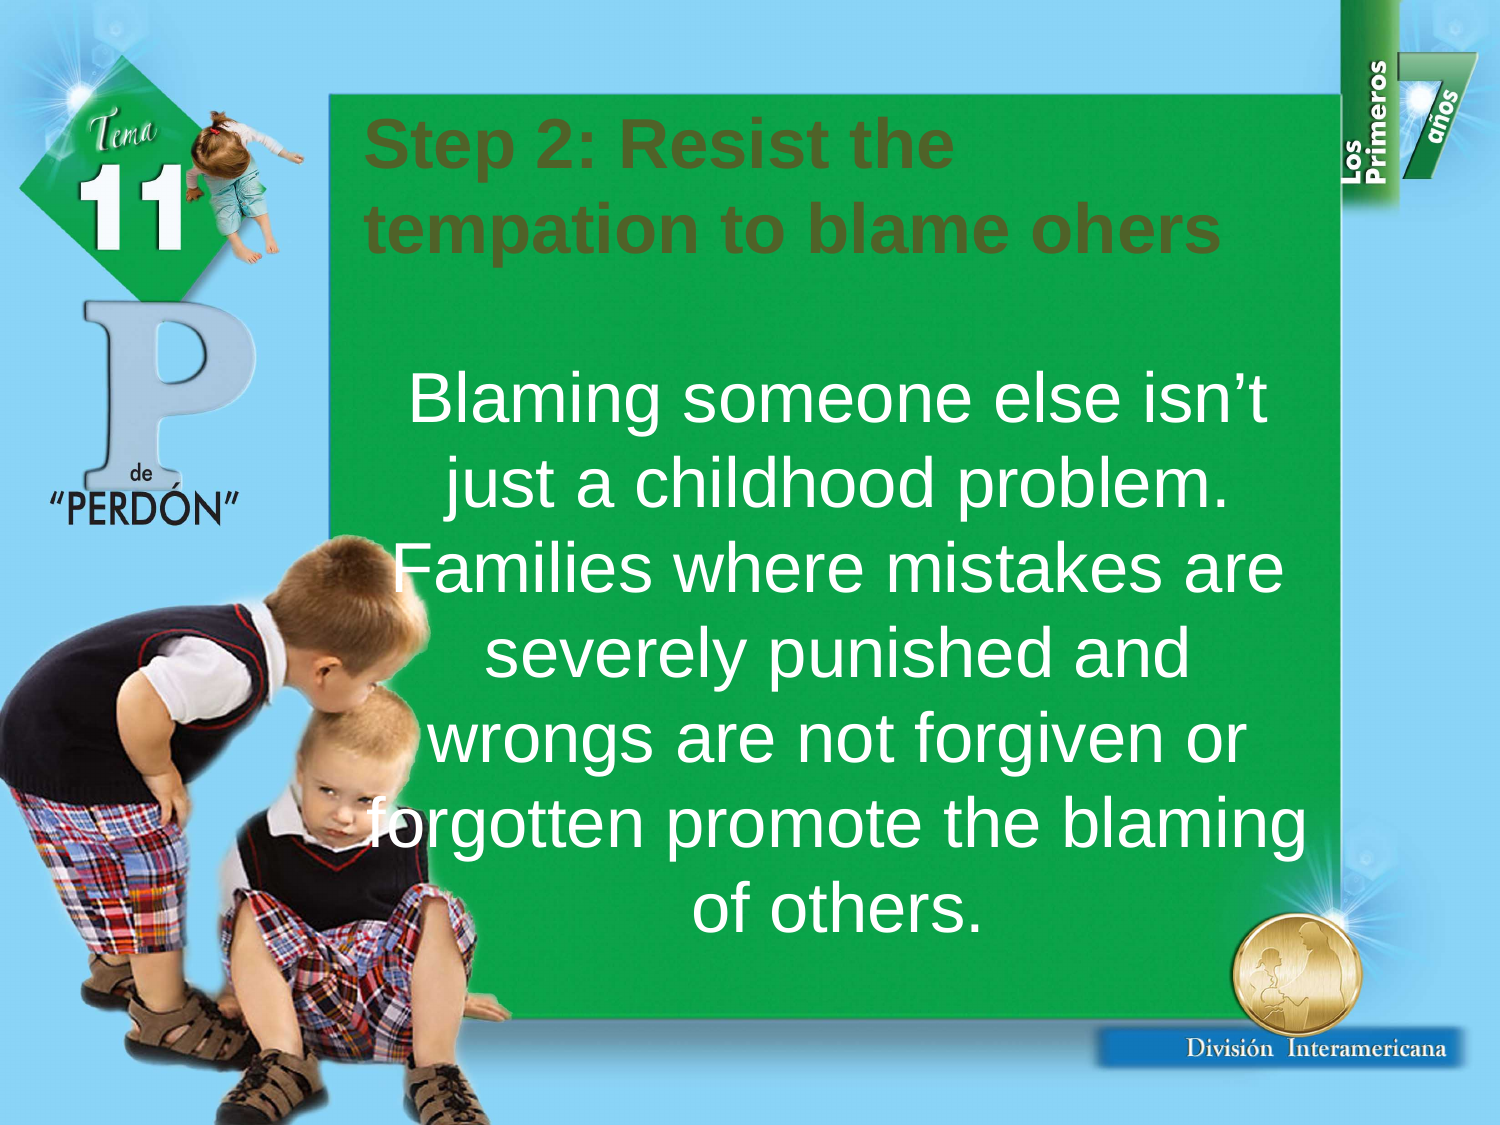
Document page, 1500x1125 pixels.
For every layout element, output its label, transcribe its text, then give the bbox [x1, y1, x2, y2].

text_box Step 2: Resist the tempation to blame ohers Blaming someone else isn’t just a childhood problem. Families where mistakes are severely punished and wrongs are not forgiven or forgotten promote the blaming of others. [348, 89, 1329, 954]
picture [0, 0, 1500, 1125]
